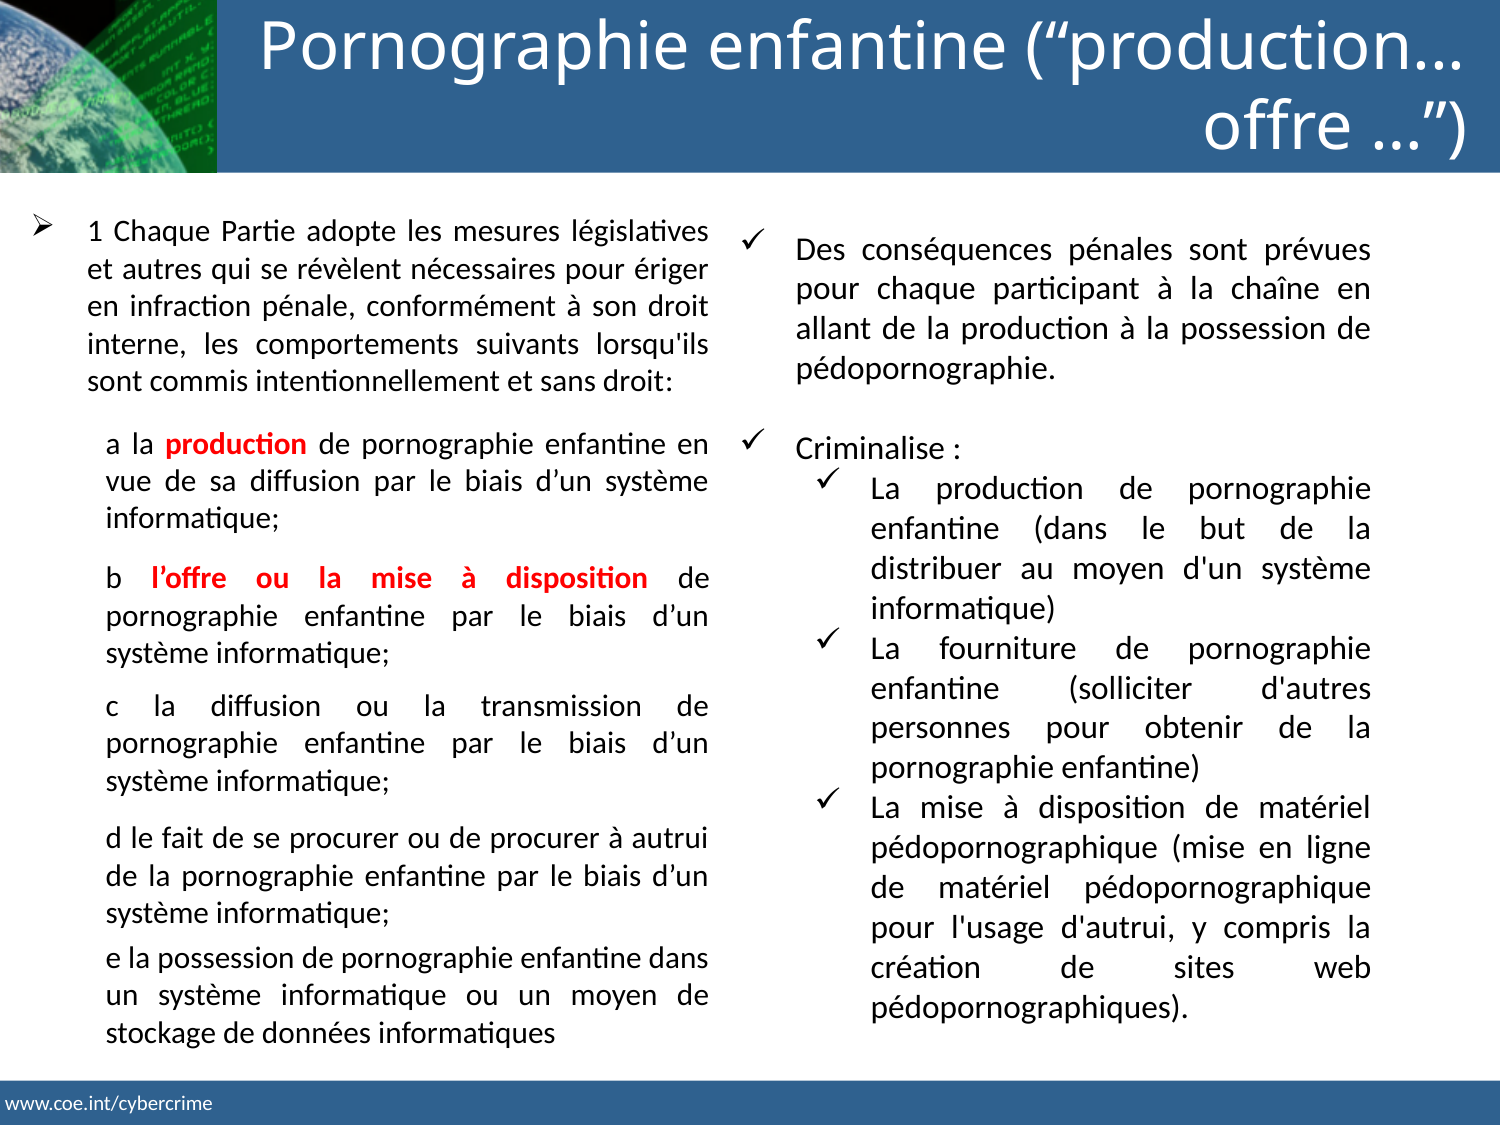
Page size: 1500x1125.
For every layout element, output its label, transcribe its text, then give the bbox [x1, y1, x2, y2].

text_box Pornographie enfantine (“production... offre …”) [230, 0, 1483, 171]
picture [0, 0, 217, 173]
text_box 1 Chaque Partie adopte les mesures législatives et autres qui se révèlent nécessaires pour ériger en infraction pénale, conformément à son droit interne, les comportements suivants lorsqu'ils sont commis intentionnellement et sans droit: a la production de pornographie enfantine en vue de sa diffusion par le biais d’un système informatique; b l’offre ou la mise à disposition de pornographie enfantine par le biais d’un système informatique; c la diffusion ou la transmission de pornographie enfantine par le biais d’un système informatique; d le fait de se procurer ou de procurer à autrui de la pornographie enfantine par le biais d’un système informatique; e la possession de pornographie enfantine dans un système informatique ou un moyen de stockage de données informatiques [15, 203, 725, 1057]
text_box Des conséquences pénales sont prévues pour chaque participant à la chaîne en allant de la production à la possession de pédopornographie. Criminalise : La production de pornographie enfantine (dans le but de la distribuer au moyen d'un système informatique) La fourniture de pornographie enfantine (solliciter d'autres personnes pour obtenir de la pornographie enfantine) La mise à disposition de matériel pédopornographique (mise en ligne de matériel pédopornographique pour l'usage d'autrui, y compris la création de sites web pédopornographiques). [725, 219, 1387, 1033]
